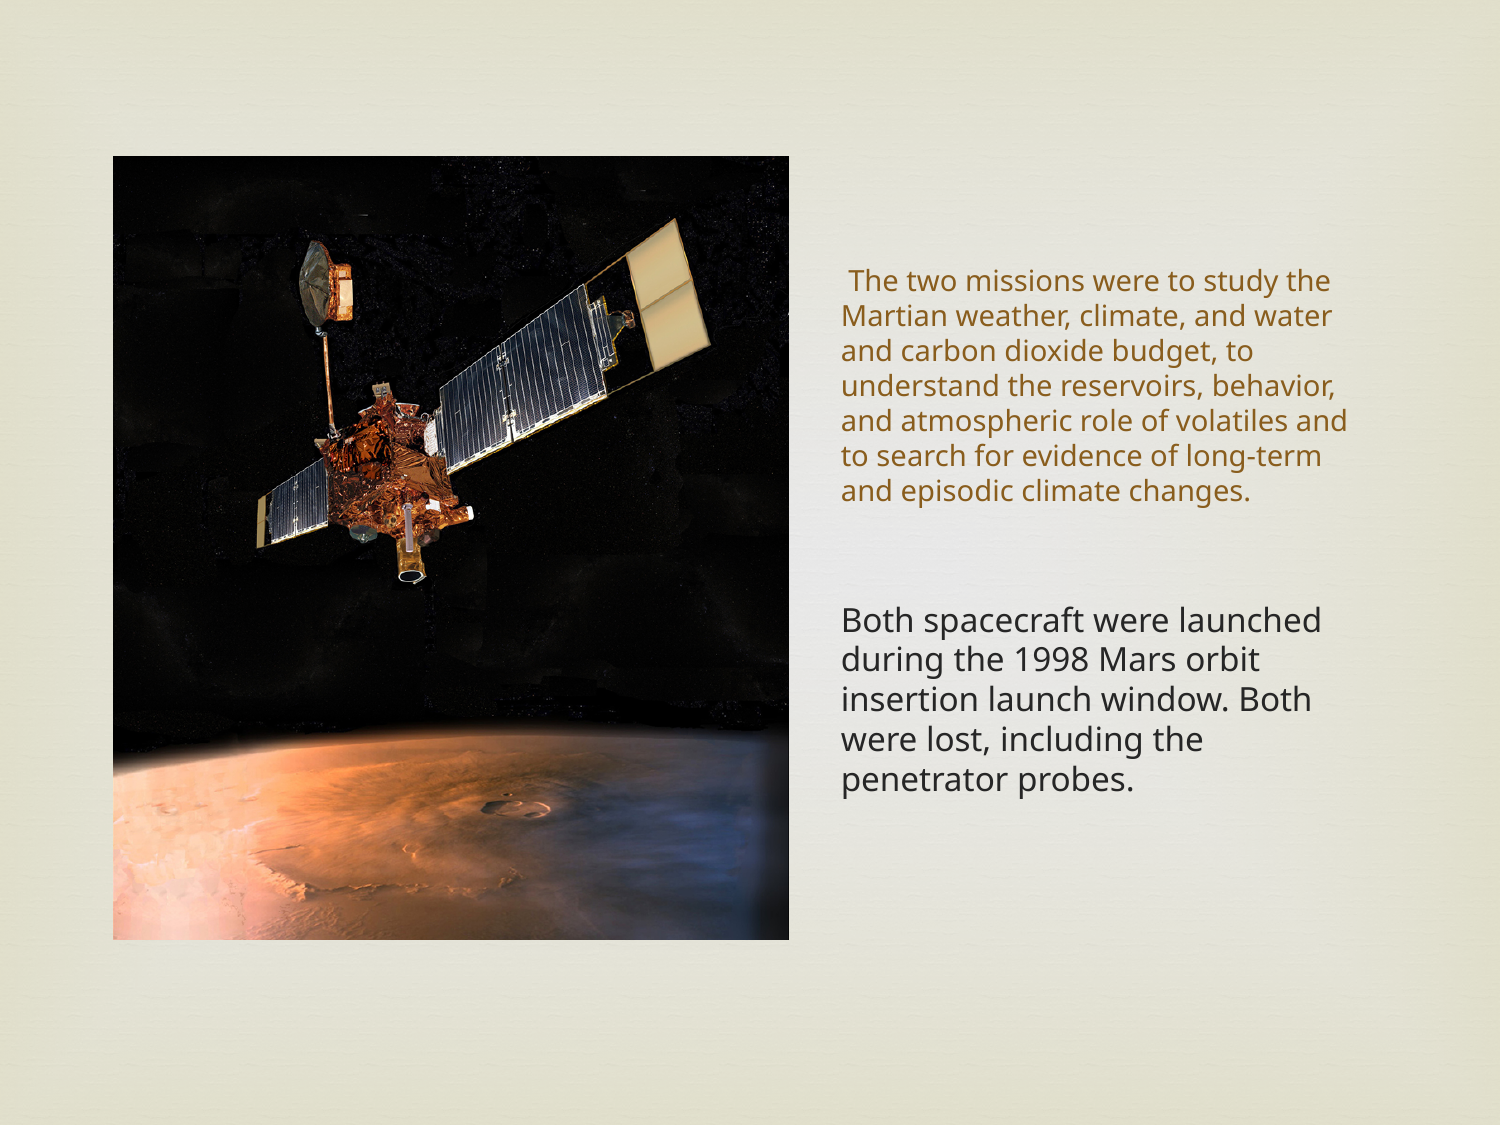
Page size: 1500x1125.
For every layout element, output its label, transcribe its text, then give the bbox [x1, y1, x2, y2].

list Both spacecraft were launched during the 1998 Mars orbit insertion launch window. Both were lost, including the penetrator probes. [825, 591, 1386, 1005]
title The two missions were to study the Martian weather, climate, and water and carbon dioxide budget, to understand the reservoirs, behavior, and atmospheric role of volatiles and to search for evidence of long-term and episodic climate changes. [825, 275, 1388, 585]
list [112, 155, 790, 941]
